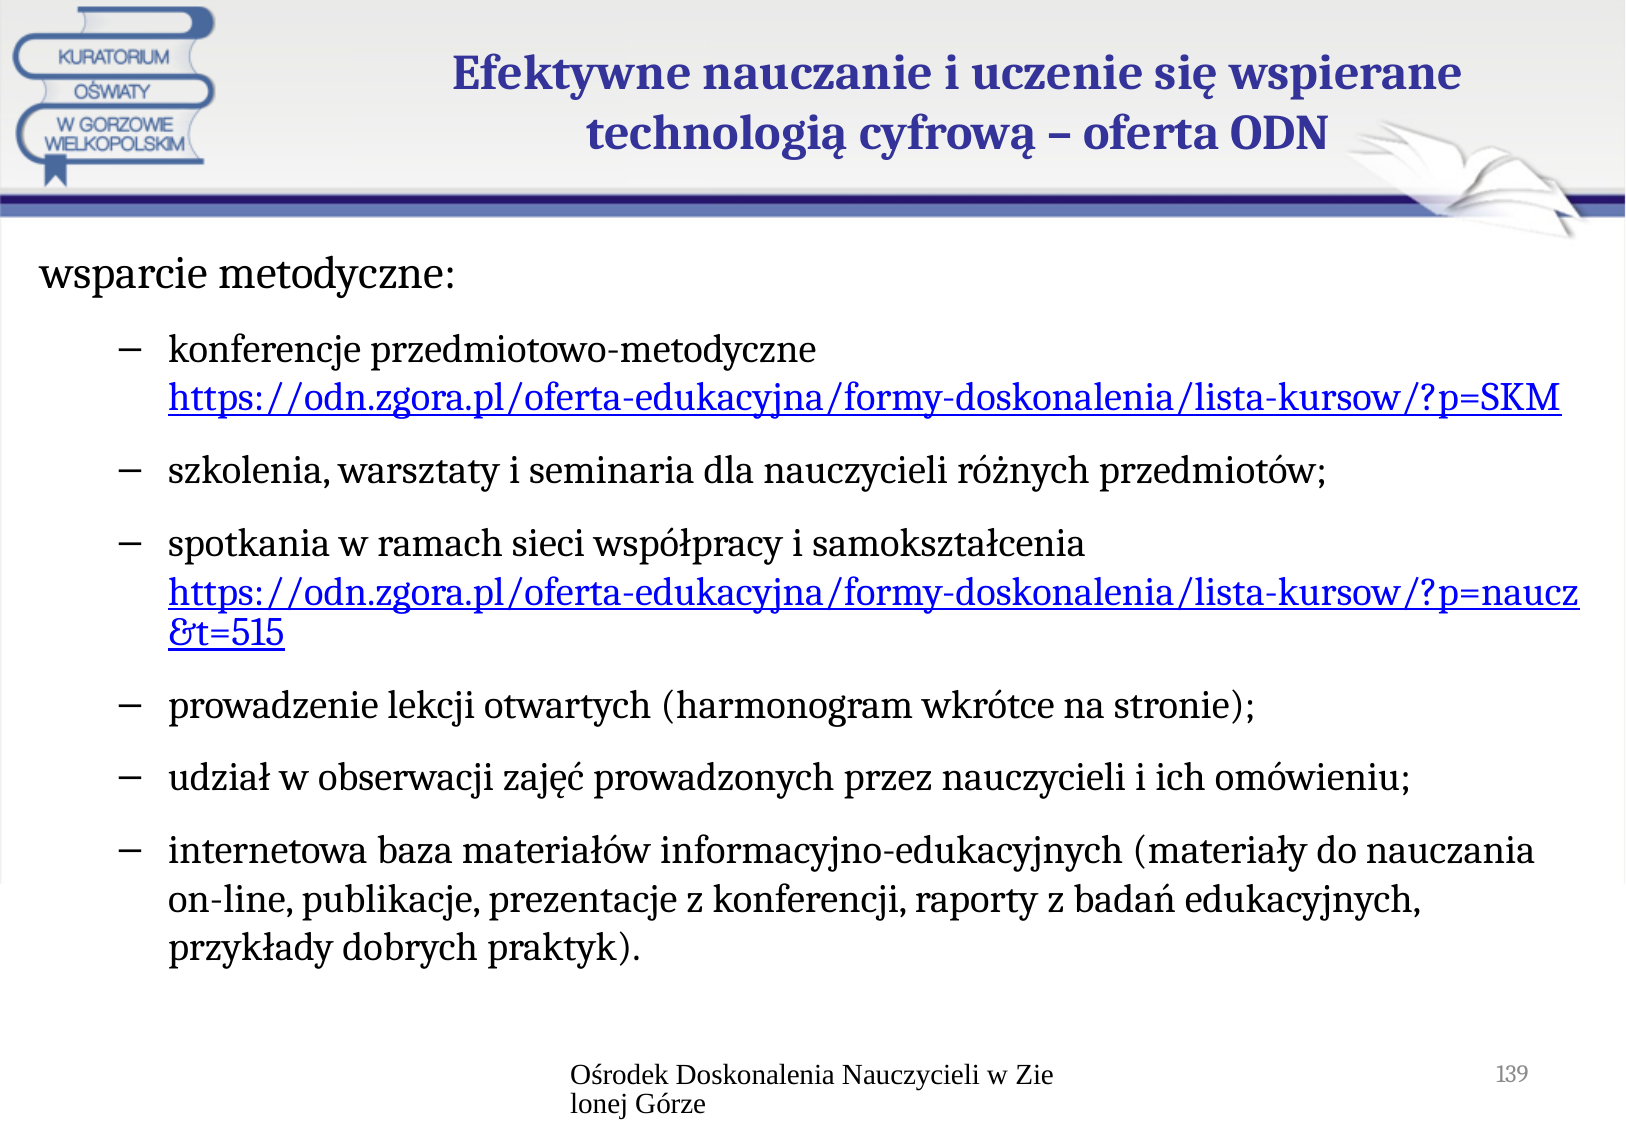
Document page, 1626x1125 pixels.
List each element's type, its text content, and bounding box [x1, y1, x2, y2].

footer Ośrodek Doskonalenia Nauczycieli w Zielonej Górze [555, 1042, 1070, 1103]
slide_number 139 [1164, 1042, 1544, 1103]
list wsparcie metodyczne: konferencje przedmiotowo-metodyczne https://odn.zgora.pl/oferta-edukacyjna/formy-doskonalenia/lista-kursow/?p=SKM szkolenia, warsztaty i seminaria dla nauczycieli różnych przedmiotów; spotkania w ramach sieci współpracy i samokształcenia https://odn.zgora.pl/oferta-edukacyjna/formy-doskonalenia/lista-kursow/?p=naucz&t=515 prowadzenie lekcji otwartych (harmonogram wkrótce na stronie); udział w obserwacji zajęć prowadzonych przez nauczycieli i ich omówieniu; internetowa baza materiałów informacyjno-edukacyjnych (materiały do nauczania on-line, publikacje, prezentacje z konferencji, raporty z badań edukacyjnych, przykłady dobrych praktyk). [25, 234, 1600, 938]
title Efektywne nauczanie i uczenie się wspierane technologią cyfrową – oferta ODN [317, 23, 1600, 176]
picture [0, 0, 1626, 1125]
